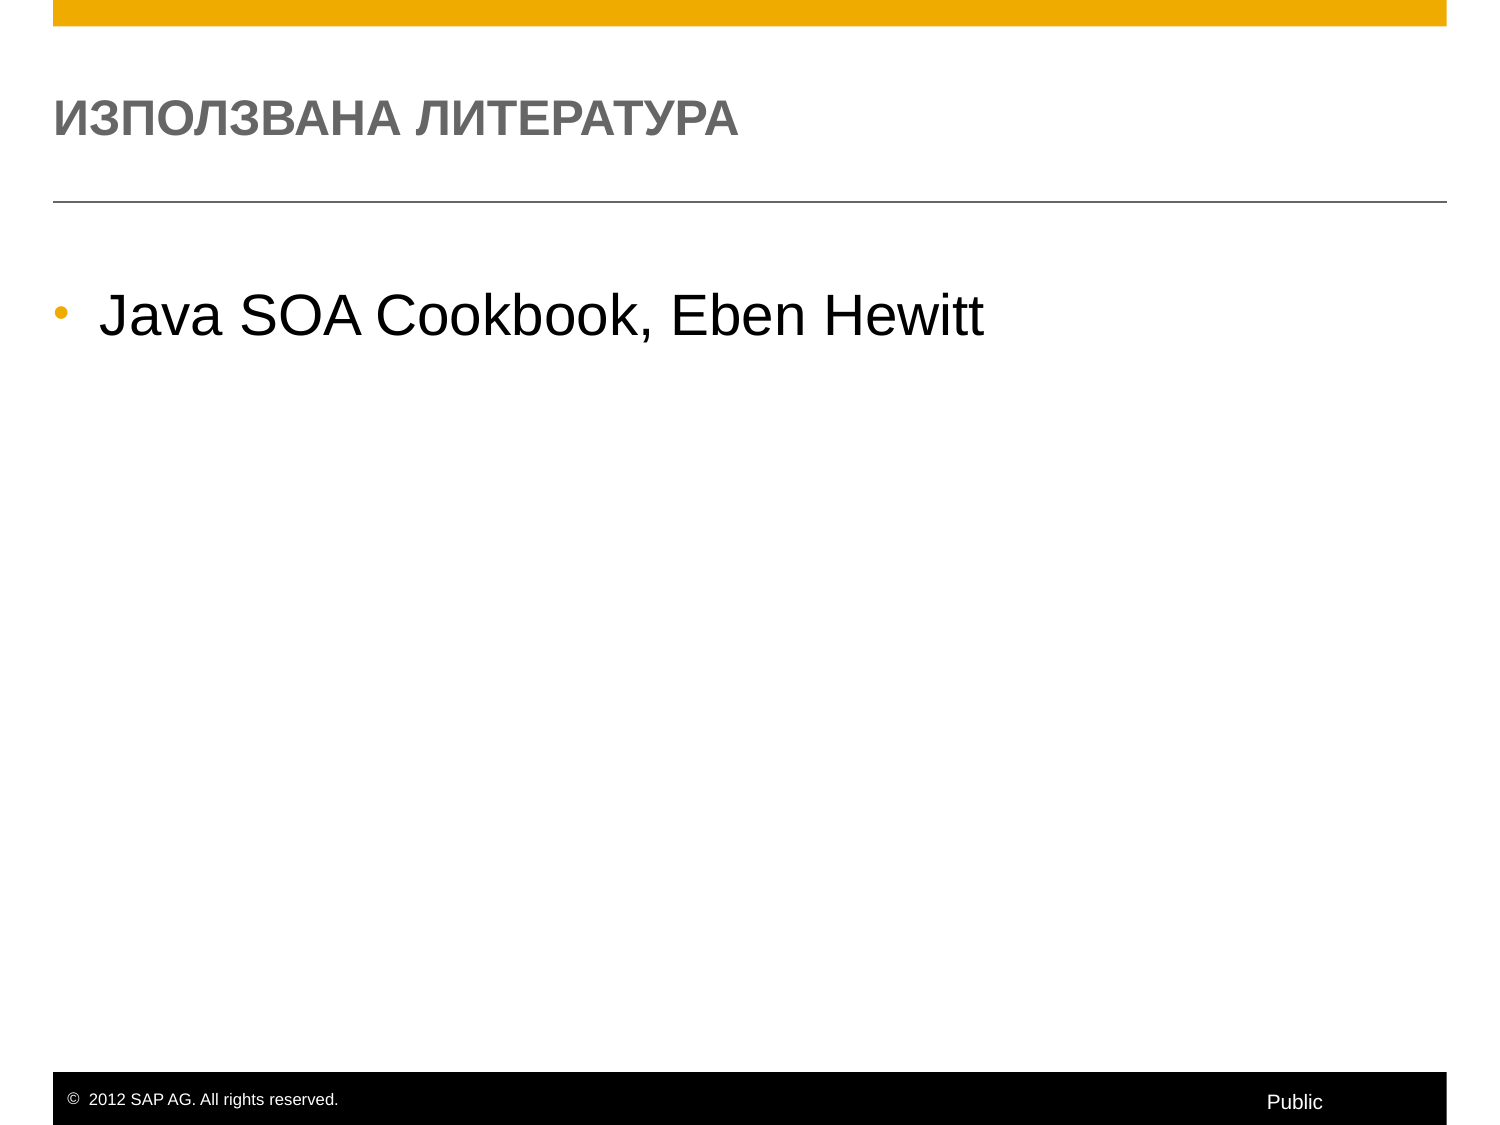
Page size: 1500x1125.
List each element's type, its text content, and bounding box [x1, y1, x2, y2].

list Java SOA Cookbook, Eben Hewitt [53, 277, 1447, 998]
title ИЗПОЛЗВАНА ЛИТЕРАТУРА [53, 53, 1447, 178]
